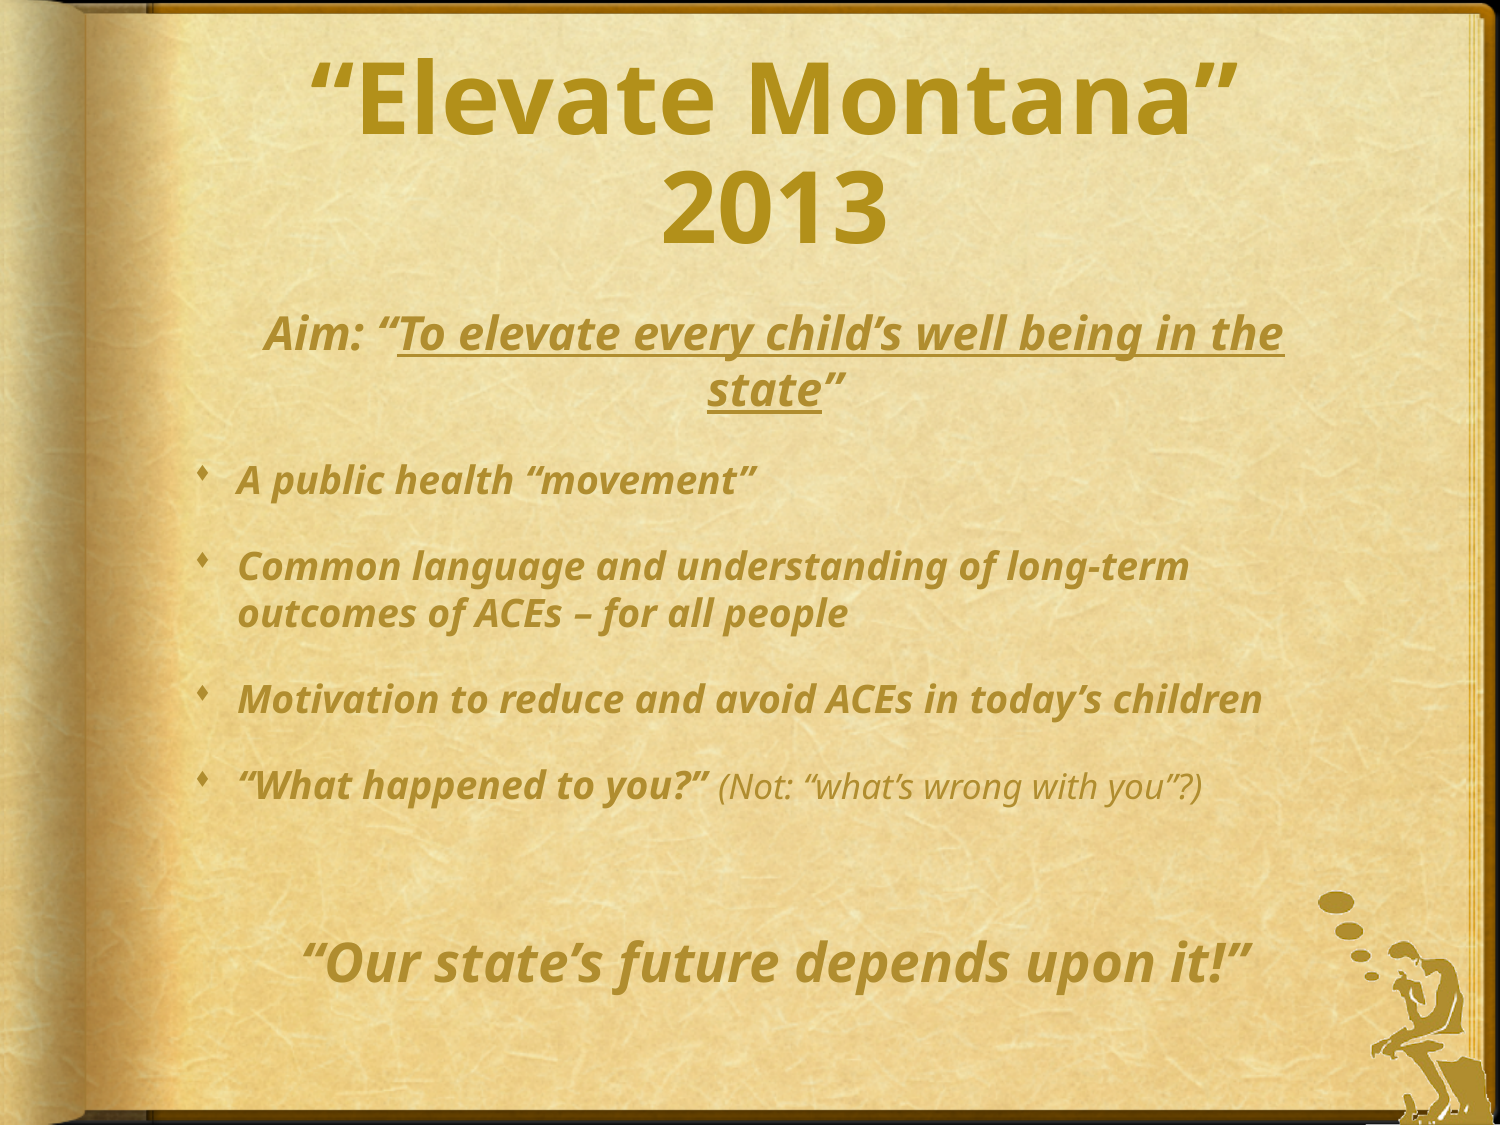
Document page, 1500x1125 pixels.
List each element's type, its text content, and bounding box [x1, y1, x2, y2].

list Aim: “To elevate every child’s well being in the state” A public health “movement” Common language and understanding of long-term outcomes of ACEs – for all people Motivation to reduce and avoid ACEs in today’s children “What happened to you?” (Not: “what’s wrong with you”?) “Our state’s future depends upon it!” [178, 295, 1372, 1005]
title “Elevate Montana” 2013 [178, 45, 1372, 265]
picture [0, 0, 1500, 1125]
